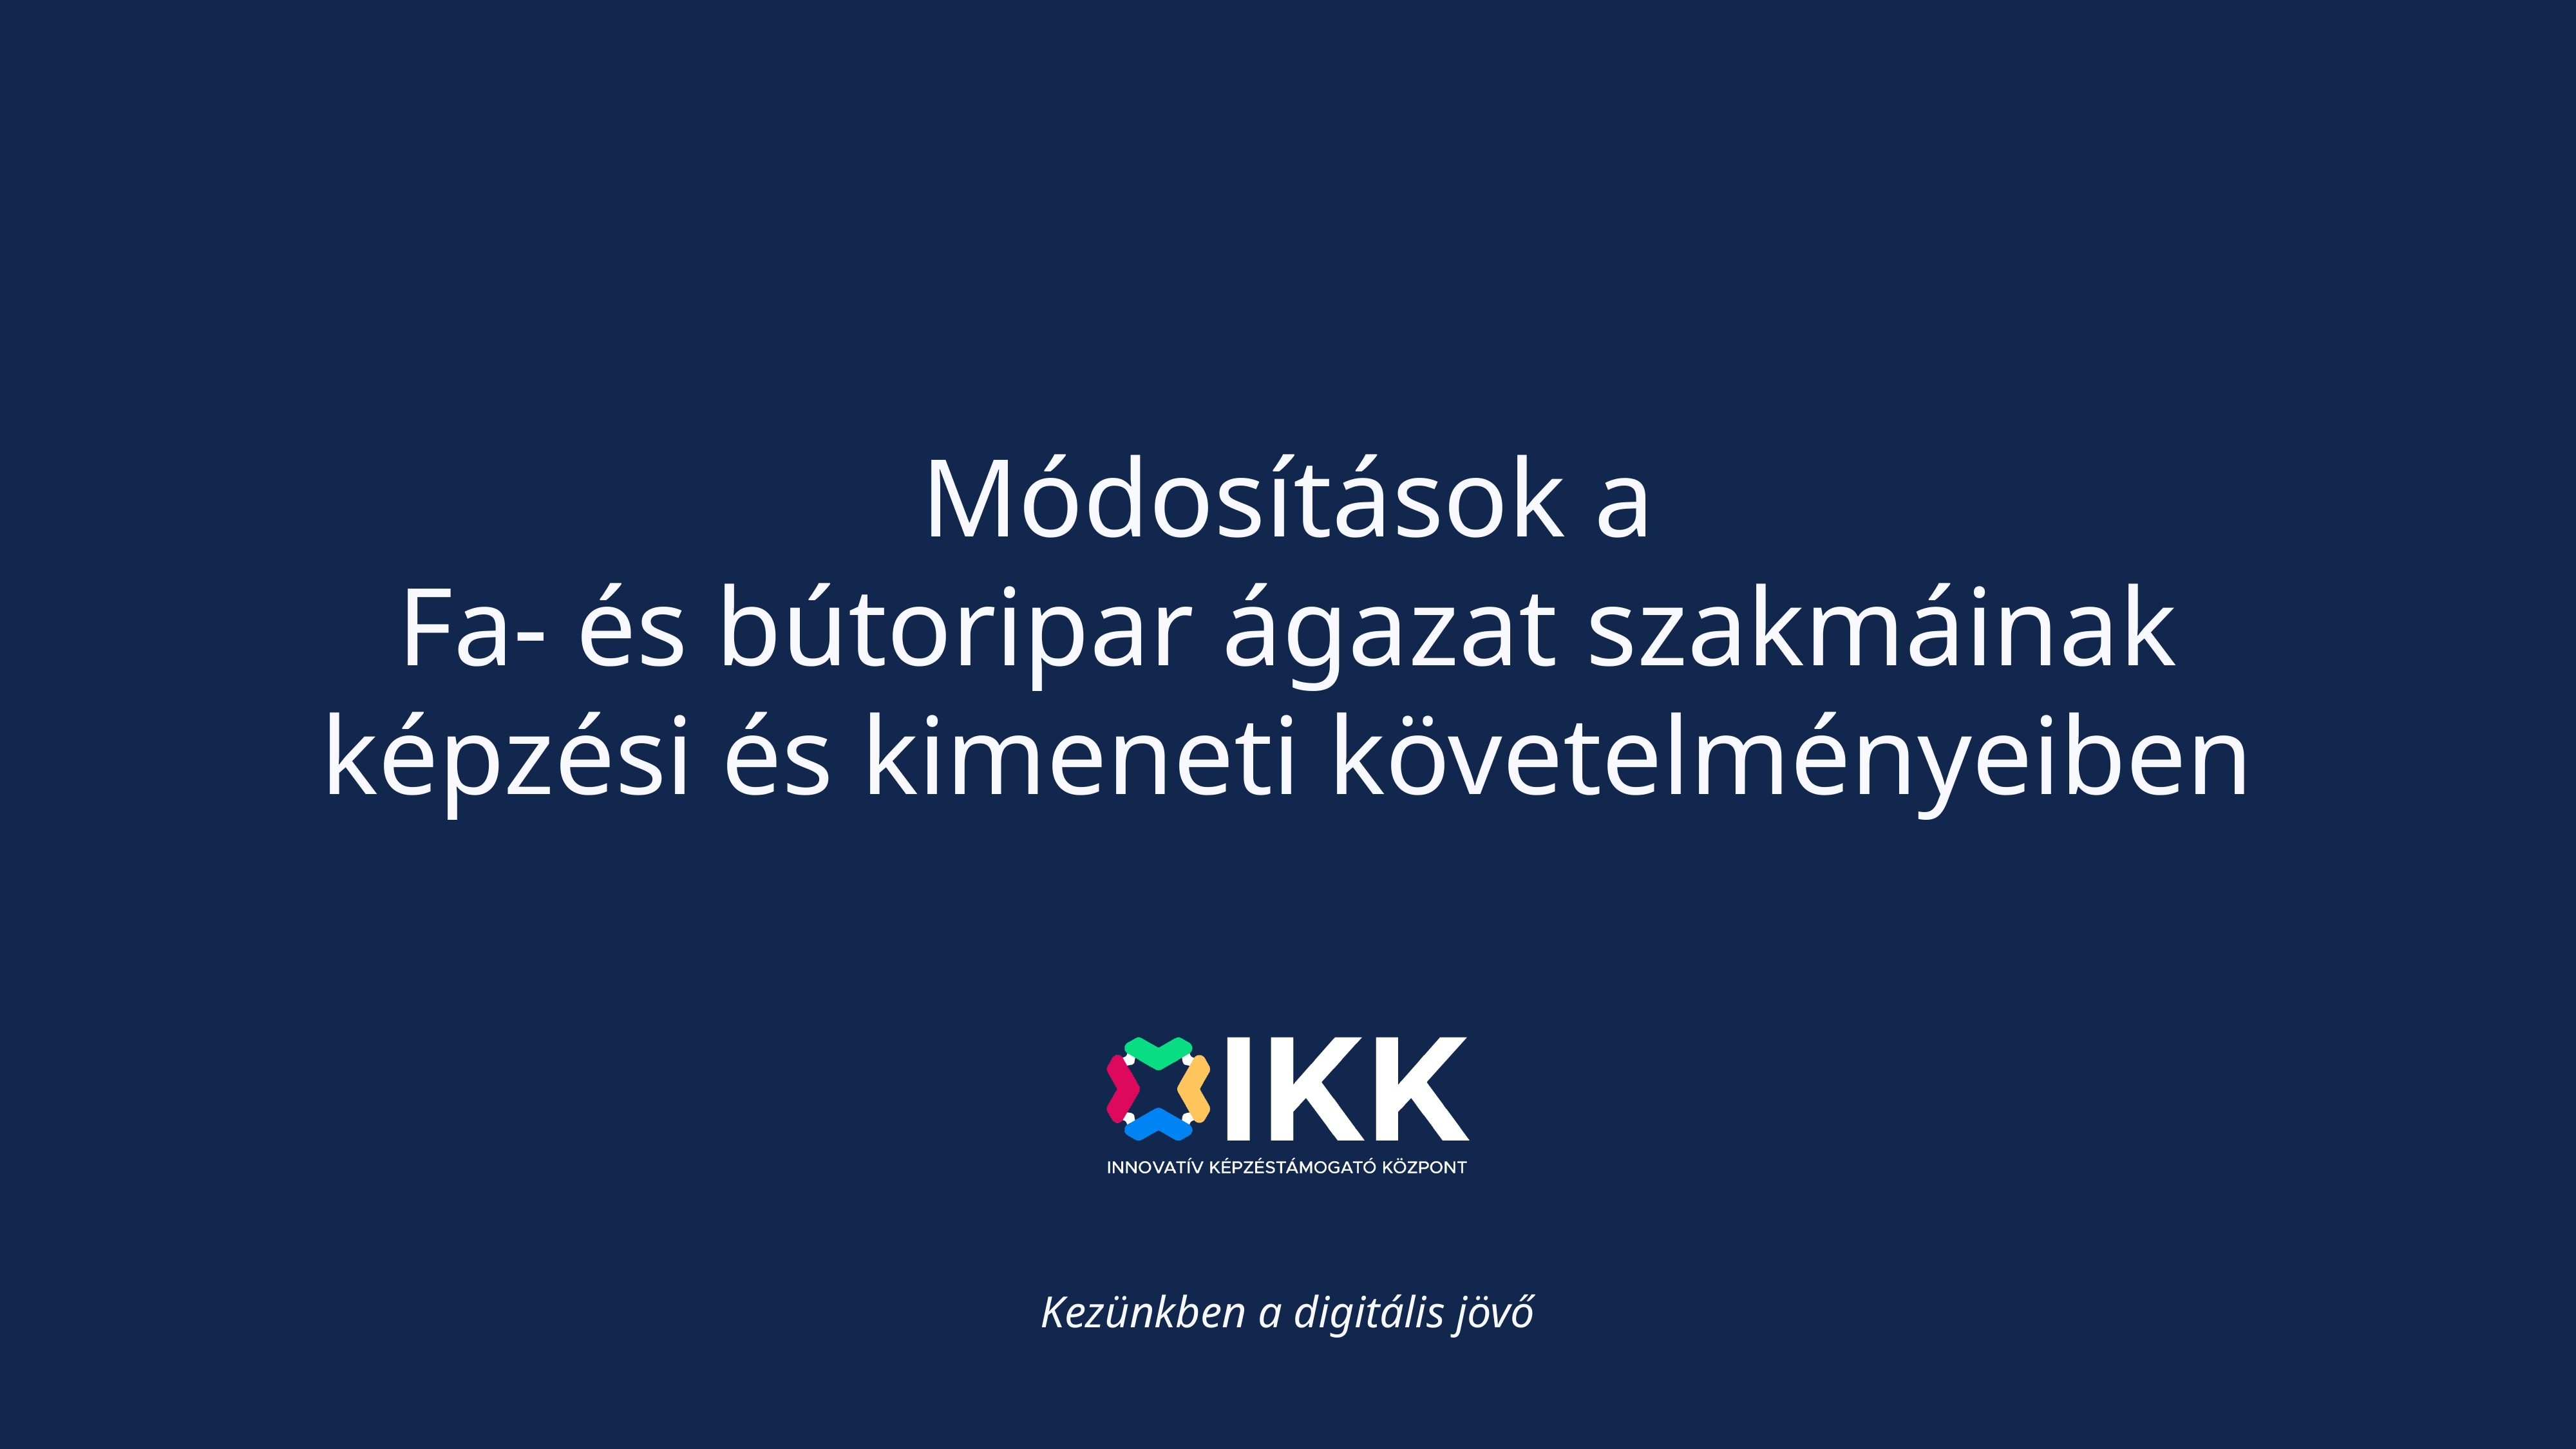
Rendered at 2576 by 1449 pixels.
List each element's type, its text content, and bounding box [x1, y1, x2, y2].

picture [1106, 1037, 1470, 1173]
text_box Kezünkben a digitális jövő [998, 1258, 1578, 1316]
list Módosítások a Fa- és bútoripar ágazat szakmáinak képzési és kimeneti követelményeiben [240, 430, 2336, 560]
